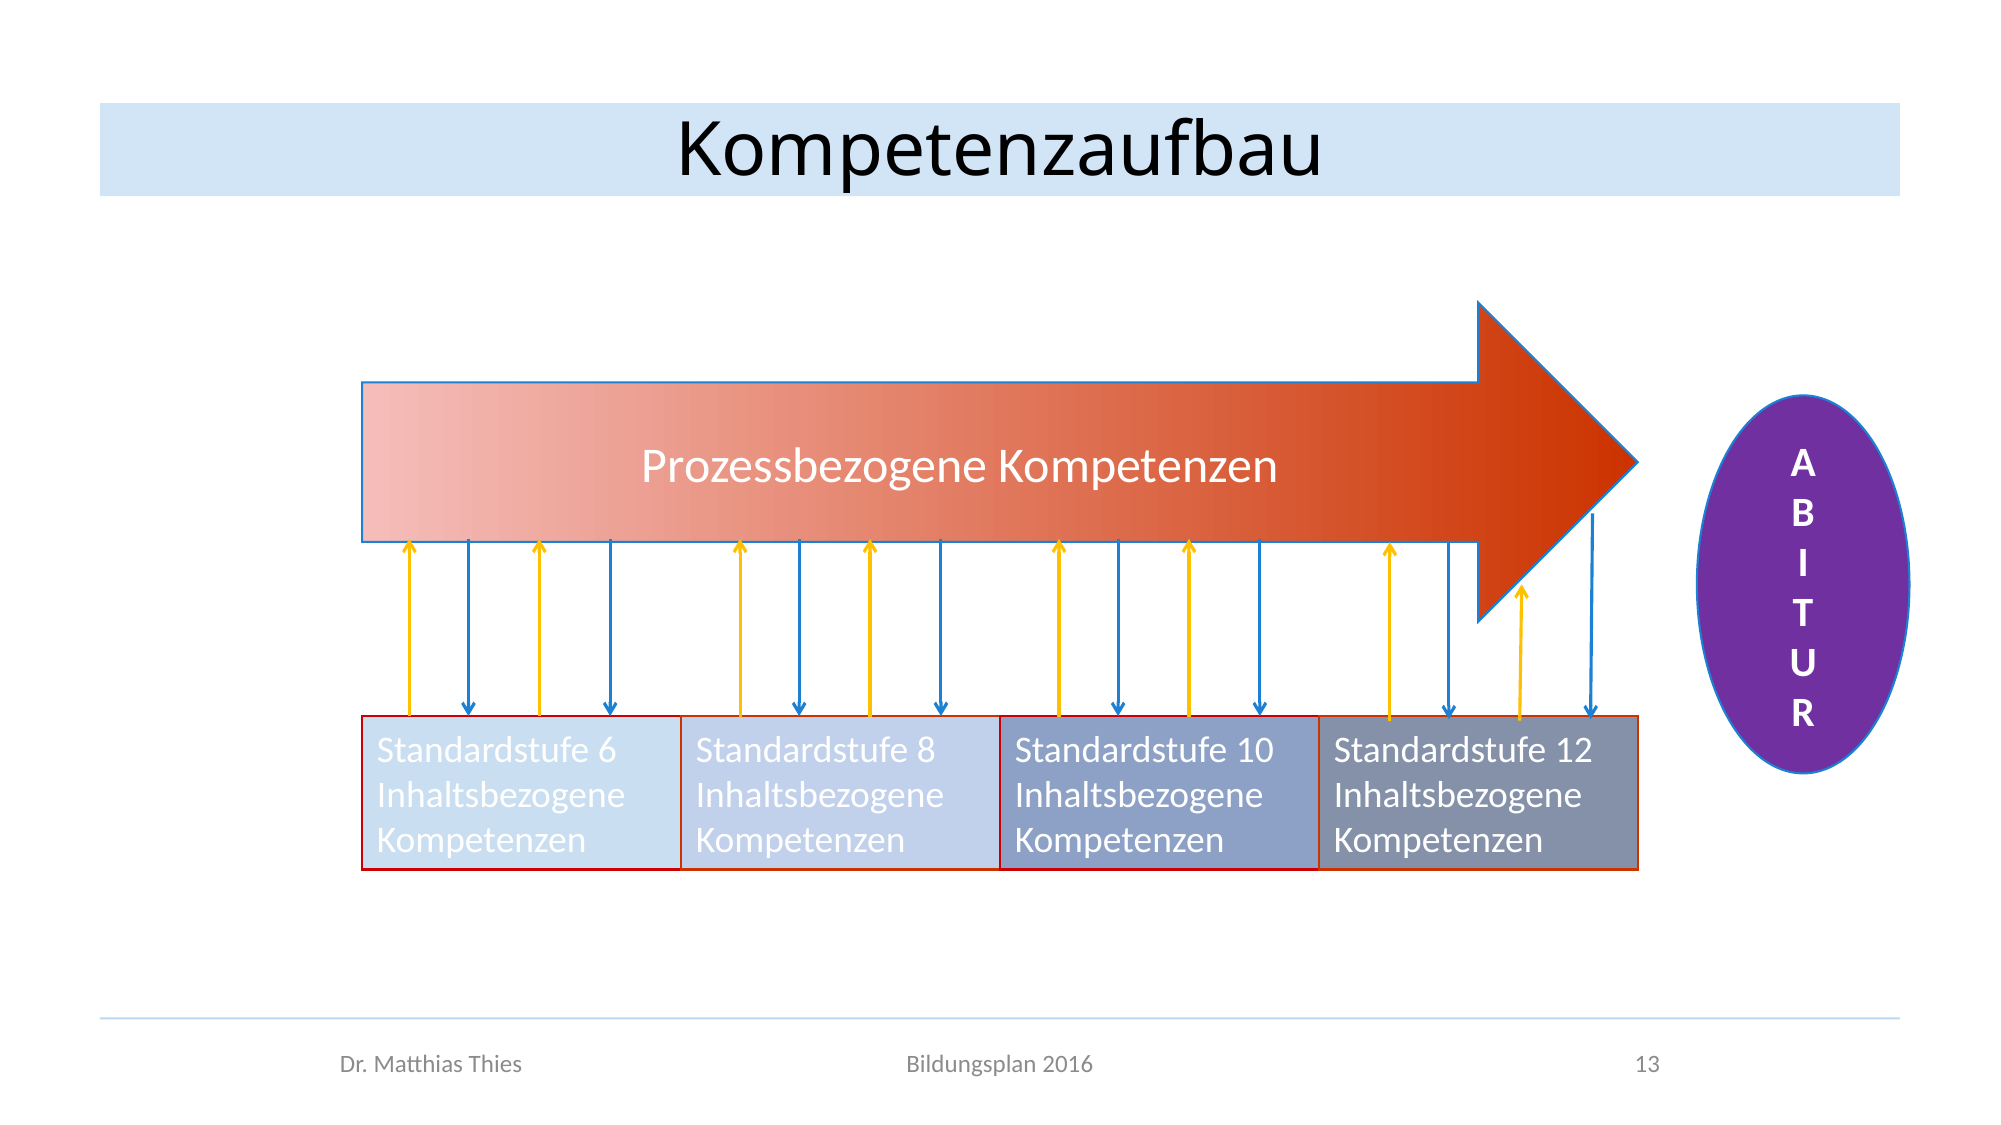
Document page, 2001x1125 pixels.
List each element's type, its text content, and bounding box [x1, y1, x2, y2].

list Kompetenzaufbau [99, 103, 1900, 197]
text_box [1058, 538, 1260, 718]
text_box Standardstufe 10 Inhaltsbezogene Kompetenzen [999, 715, 1318, 871]
text_box Standardstufe 6 Inhaltsbezogene Kompetenzen [361, 715, 680, 871]
text_box A B I T U R [1695, 394, 1911, 775]
text_box Standardstufe 8 Inhaltsbezogene Kompetenzen [680, 715, 999, 871]
text_box Prozessbezogene Kompetenzen [361, 300, 1640, 543]
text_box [409, 538, 468, 716]
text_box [1389, 513, 1593, 721]
slide_number Dr. Matthias Thies [324, 1025, 675, 1100]
text_box Standardstufe 12 Inhaltsbezogene Kompetenzen [1318, 715, 1639, 871]
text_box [740, 538, 941, 718]
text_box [468, 538, 611, 716]
footer Bildungsplan 2016 [762, 1025, 1238, 1100]
slide_number 13 [1325, 1025, 1675, 1100]
